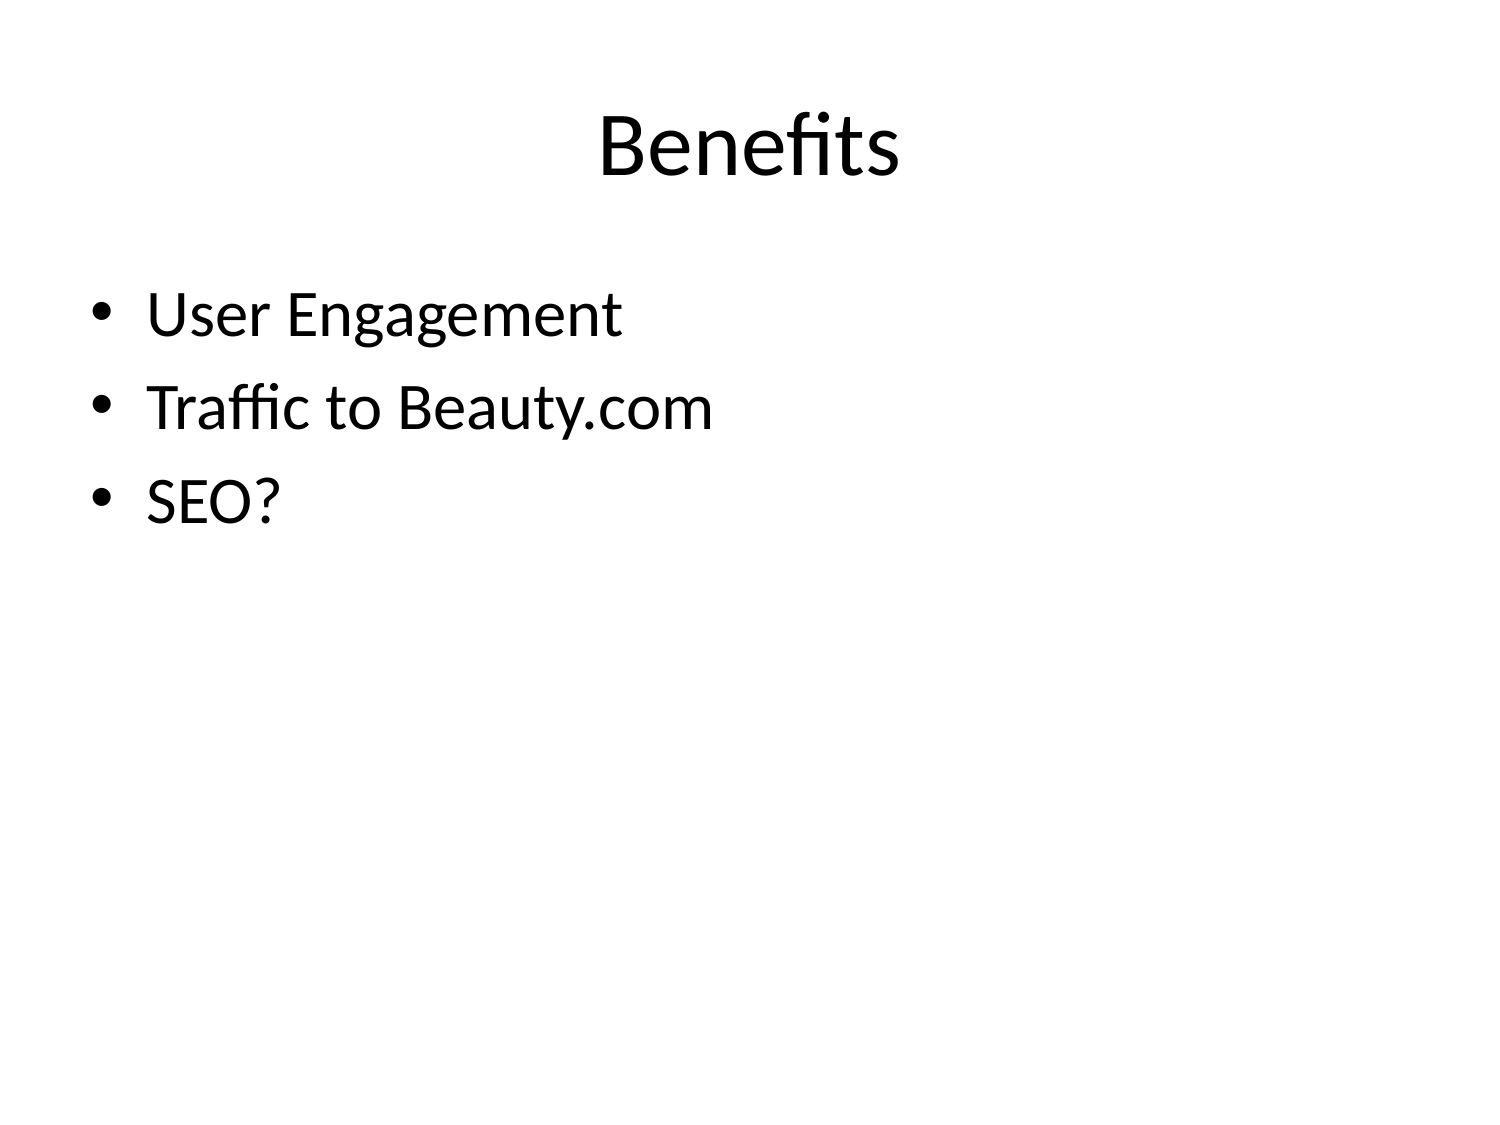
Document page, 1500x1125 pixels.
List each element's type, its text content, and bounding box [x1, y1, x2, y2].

list User Engagement Traffic to Beauty.com SEO? [75, 262, 1425, 1005]
title Benefits [75, 45, 1425, 233]
